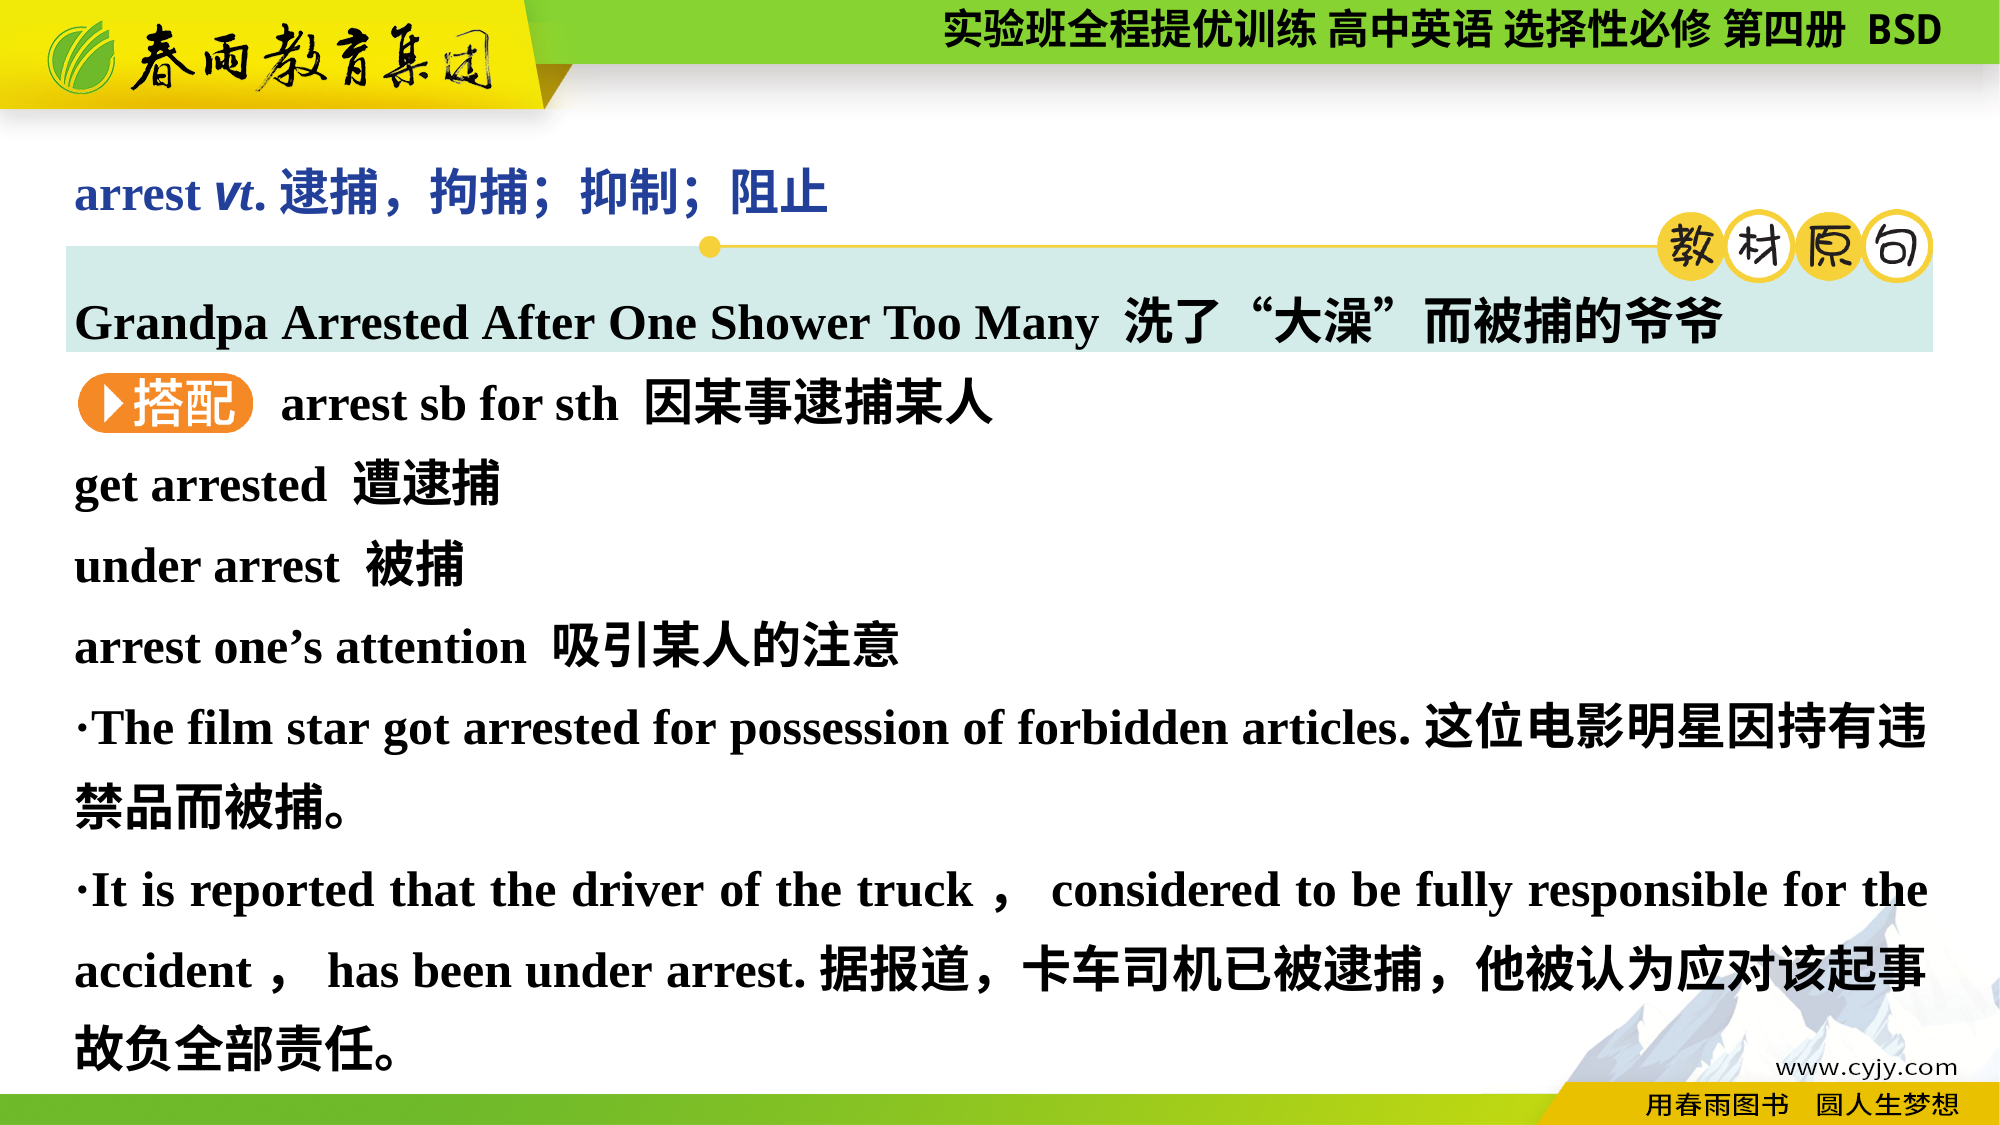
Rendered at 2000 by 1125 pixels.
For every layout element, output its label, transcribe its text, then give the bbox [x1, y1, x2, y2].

picture [0, 0, 2000, 1125]
list arrest vt.逮捕，拘捕；抑制；阻止 Grandpa Arrested After One Shower Too Many 洗了“大澡”而被捕的爷爷 arrest sb for sth 因某事逮捕某人 get arrested 遭逮捕 under arrest 被捕 arrest one’s attention 吸引某人的注意 ·The film star got arrested for possession of forbidden articles.这位电影明星因持有违禁品而被捕。 ·It is reported that the driver of the truck，considered to be fully responsible for the accident，has been under arrest.据报道，卡车司机已被逮捕，他被认为应对该起事故负全部责任。 [59, 122, 1944, 1096]
